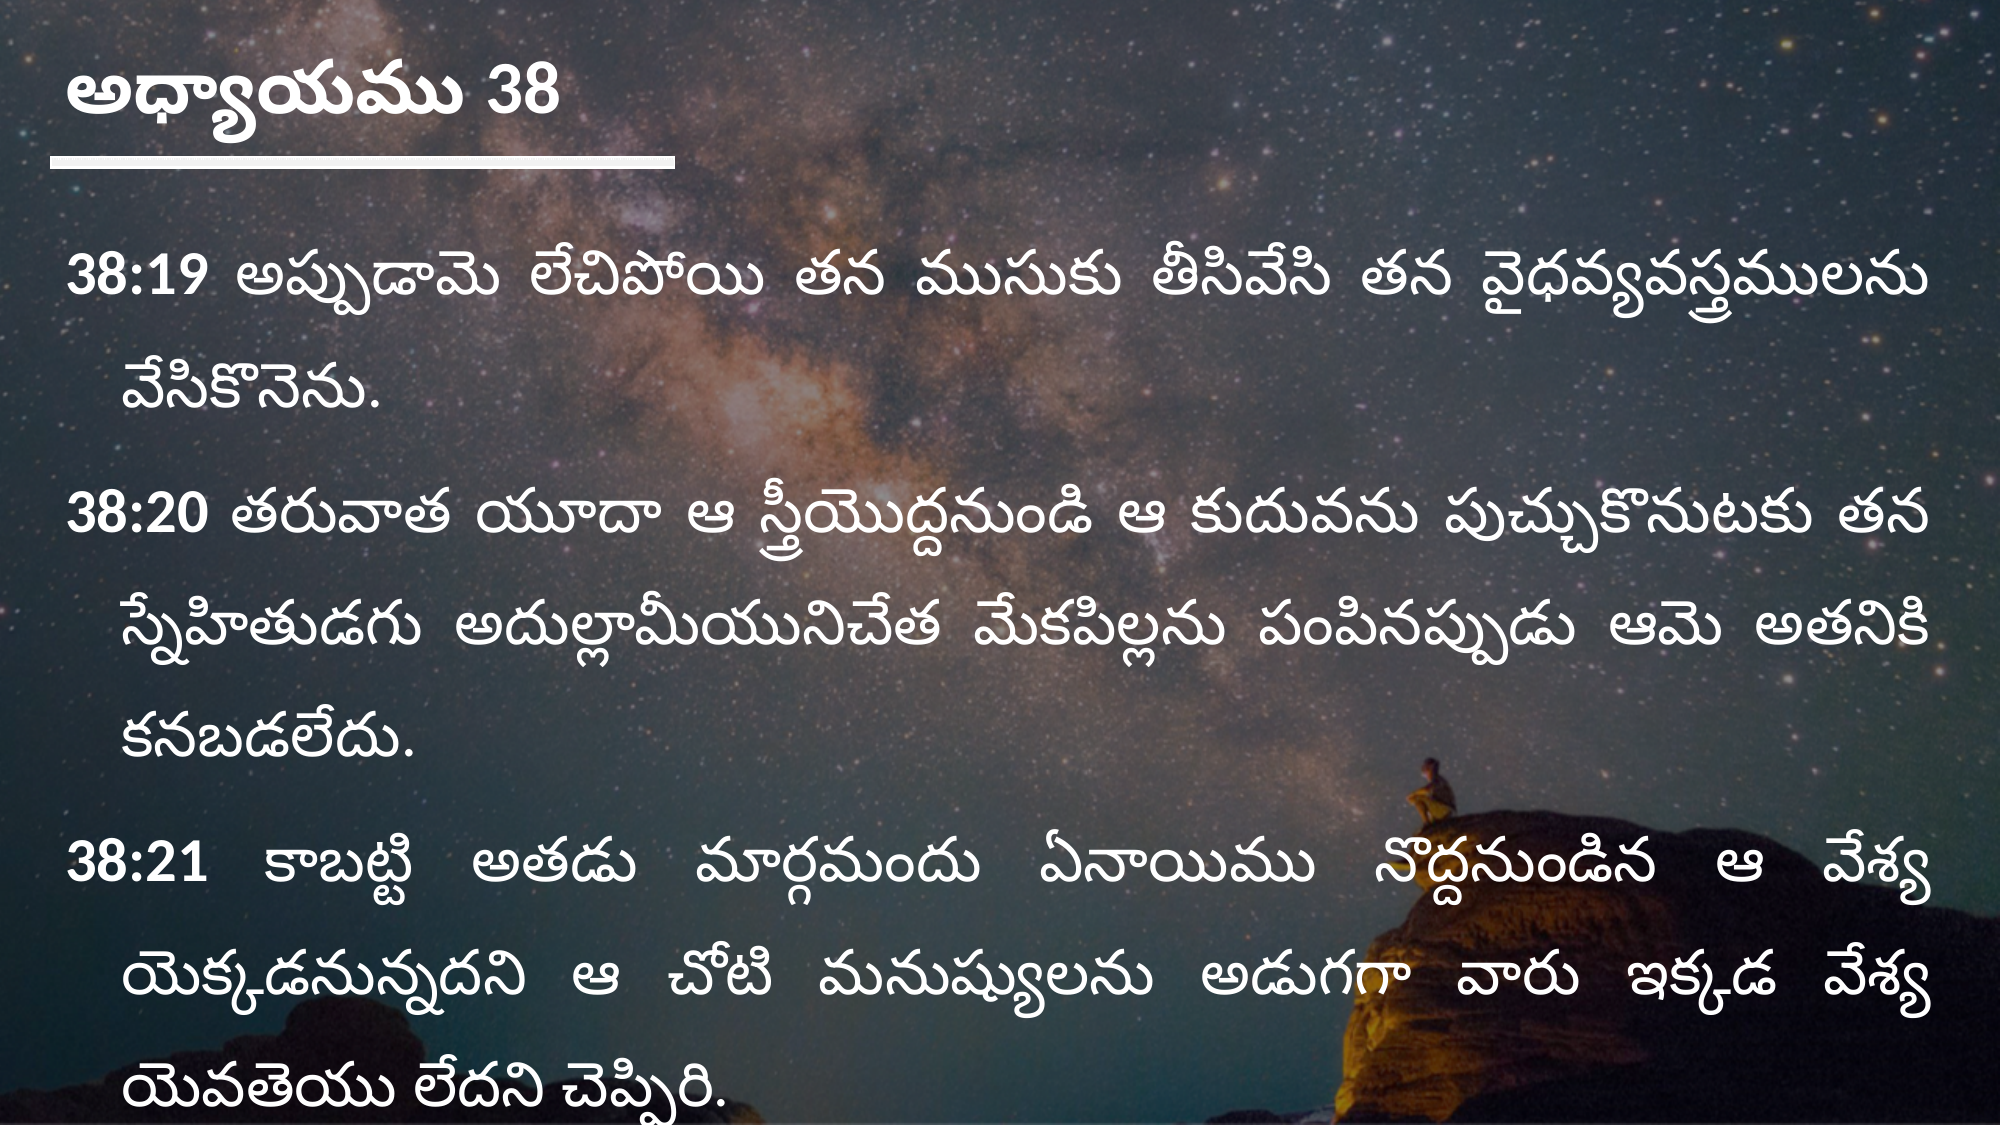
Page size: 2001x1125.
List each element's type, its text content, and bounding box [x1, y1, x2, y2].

list 38:19 అప్పుడామె లేచిపోయి తన ముసుకు తీసివేసి తన వైధవ్యవస్త్రములను వేసికొనెను. 38:20 తరువాత యూదా ఆ స్త్రీయొద్దనుండి ఆ కుదువను పుచ్చుకొనుటకు తన స్నేహితుడగు అదుల్లామీయునిచేత మేకపిల్లను పంపినప్పుడు ఆమె అతనికి కనబడలేదు. 38:21 కాబట్టి అతడు మార్గమందు ఏనాయిము నొద్దనుండిన ఆ వేశ్య యెక్కడనున్నదని ఆ చోటి మనుష్యులను అడుగగా వారు ఇక్కడ వేశ్య యెవతెయు లేదని చెప్పిరి. 38:22 కాబట్టి అతడు యూదాయొద్దకు తిరిగి వెళ్లి ఆమె నాకు కనబడలేదు; మరియు ఆ చోటి మనుష్యులు ఇక్కడికి వేశ్య యెవతెయు రాలేదని చెప్పిరని అనినప్పుడు [50, 187, 1946, 1063]
picture [0, 0, 2000, 1125]
title అధ్యాయము 38 [50, 0, 1925, 167]
